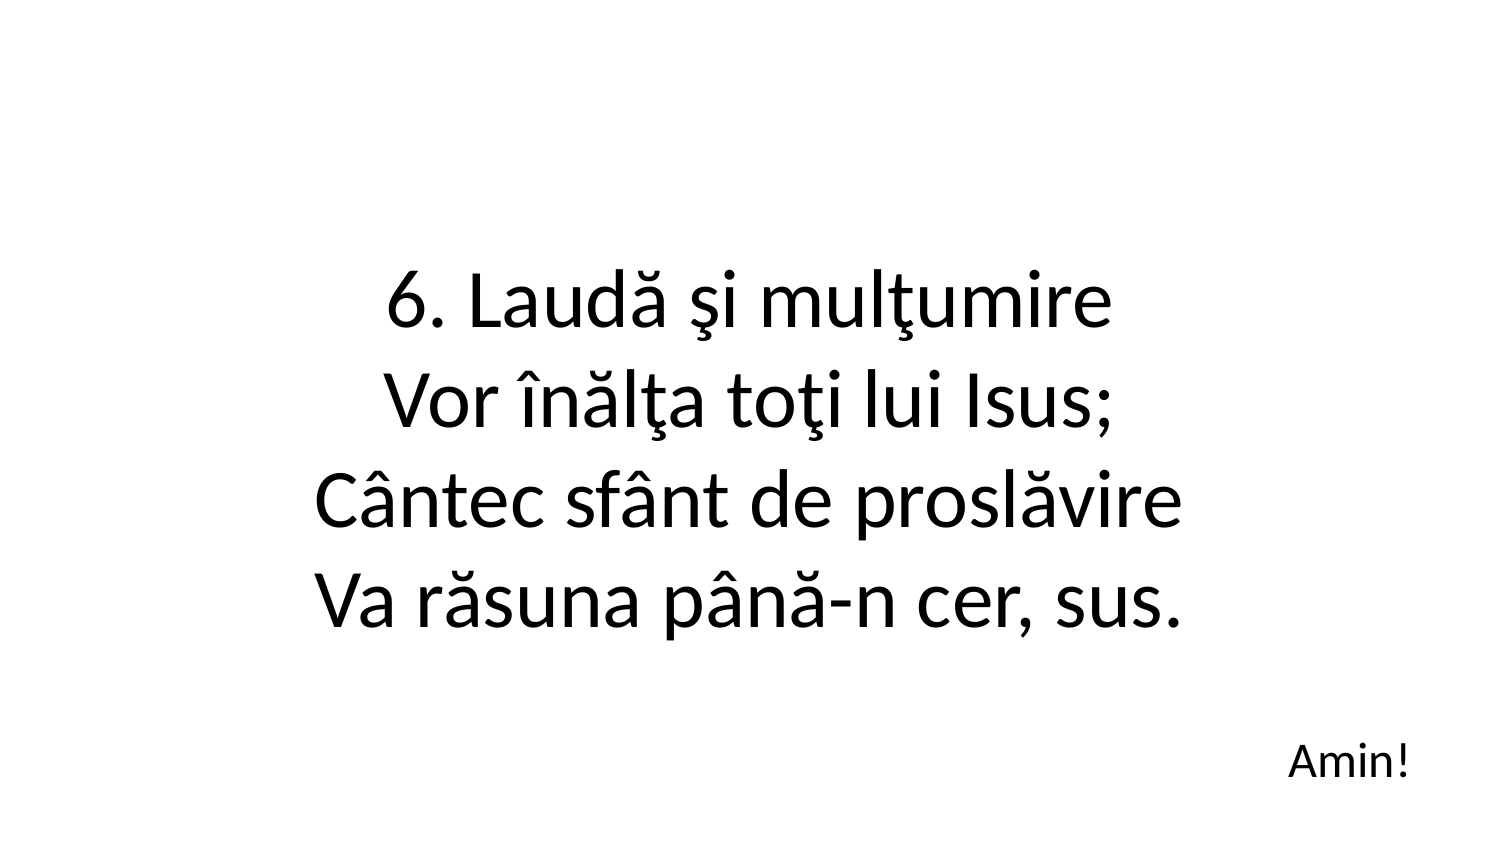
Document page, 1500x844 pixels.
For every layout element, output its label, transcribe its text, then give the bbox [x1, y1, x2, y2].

text_box 6. Laudă şi mulţumire Vor înălţa toţi lui Isus; Cântec sfânt de proslăvire Va răsuna până-n cer, sus. [299, 192, 1201, 652]
text_box Amin! [1273, 674, 1427, 795]
